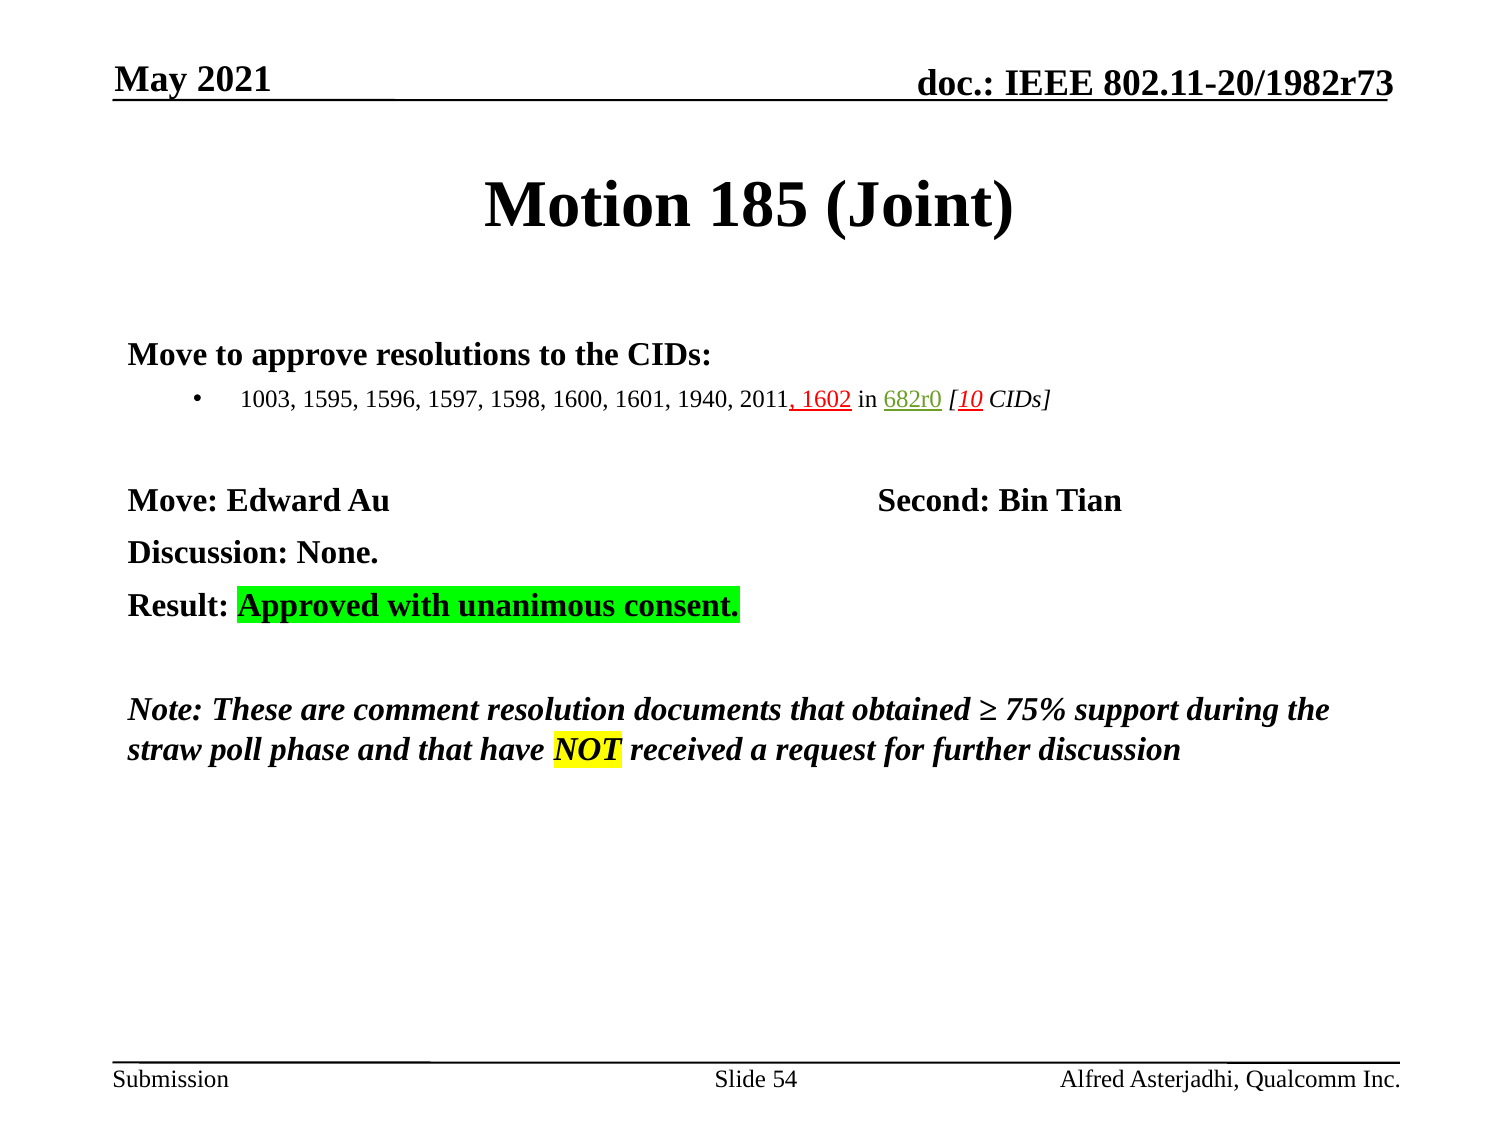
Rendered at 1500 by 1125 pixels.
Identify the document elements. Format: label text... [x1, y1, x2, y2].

title Motion 185 (Joint) [112, 112, 1388, 288]
list Move to approve resolutions to the CIDs: 1003, 1595, 1596, 1597, 1598, 1600, 1601, 1940, 2011, 1602 in 682r0 [10 CIDs] Move: Edward Au Second: Bin Tian Discussion: None. Result: Approved with unanimous consent. Note: These are comment resolution documents that obtained ≥ 75% support during the straw poll phase and that have NOT received a request for further discussion [112, 324, 1388, 1000]
footer Alfred Asterjadhi, Qualcomm Inc. [878, 1061, 1402, 1093]
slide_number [114, 54, 423, 100]
slide_number Slide 54 [712, 1061, 800, 1123]
